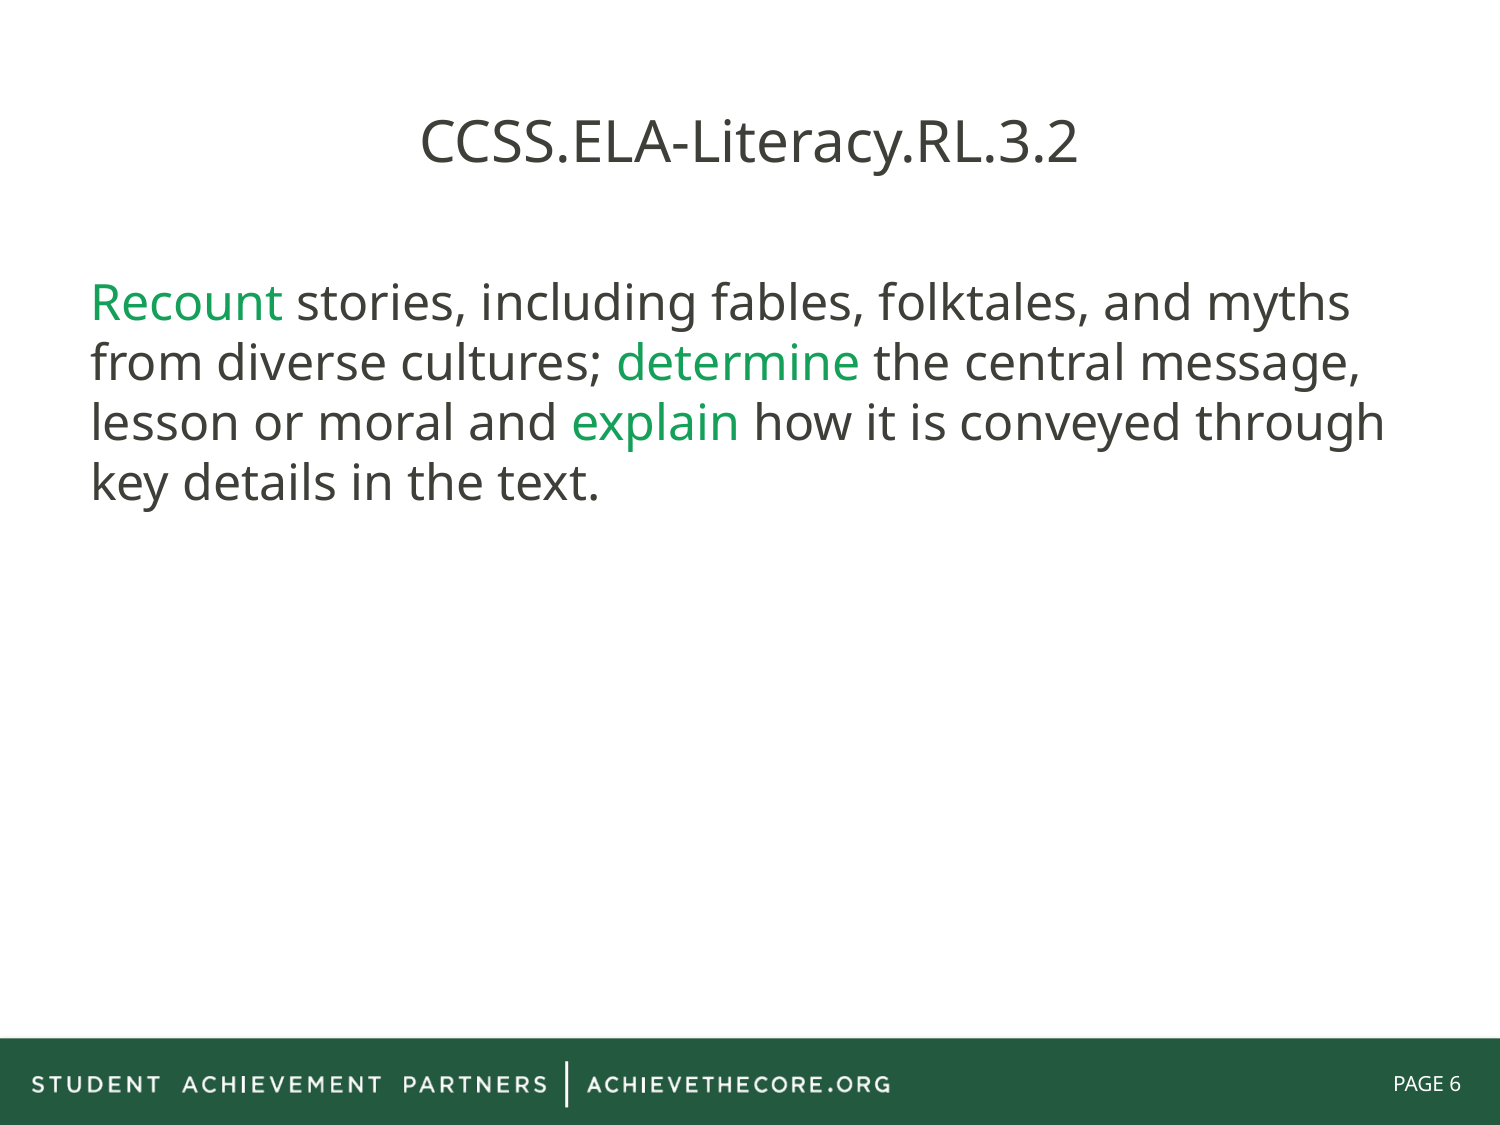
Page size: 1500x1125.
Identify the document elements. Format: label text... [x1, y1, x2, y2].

list Recount stories, including fables, folktales, and myths from diverse cultures; determine the central message, lesson or moral and explain how it is conveyed through key details in the text. [75, 262, 1425, 1005]
title CCSS.ELA-Literacy.RL.3.2 [75, 45, 1425, 233]
